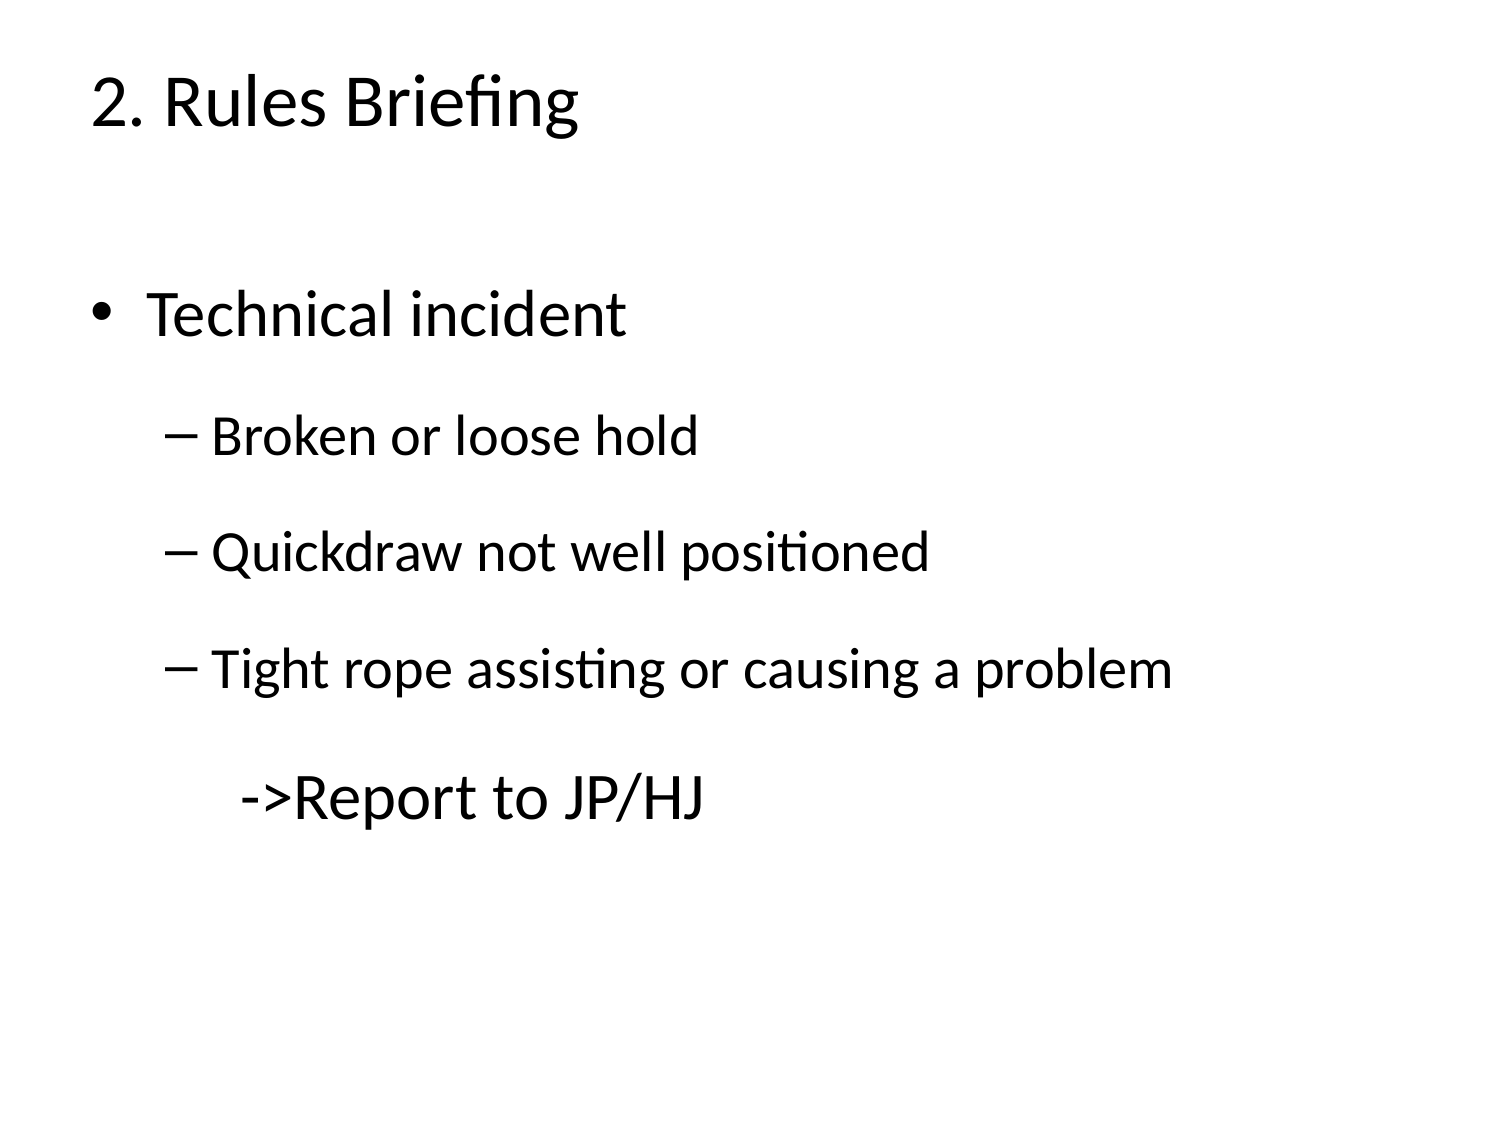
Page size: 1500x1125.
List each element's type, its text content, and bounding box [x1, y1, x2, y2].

title 2. Rules Briefing [75, 2, 1425, 191]
list Technical incident Broken or loose hold Quickdraw not well positioned Tight rope assisting or causing a problem ->Report to JP/HJ [75, 262, 1425, 1005]
